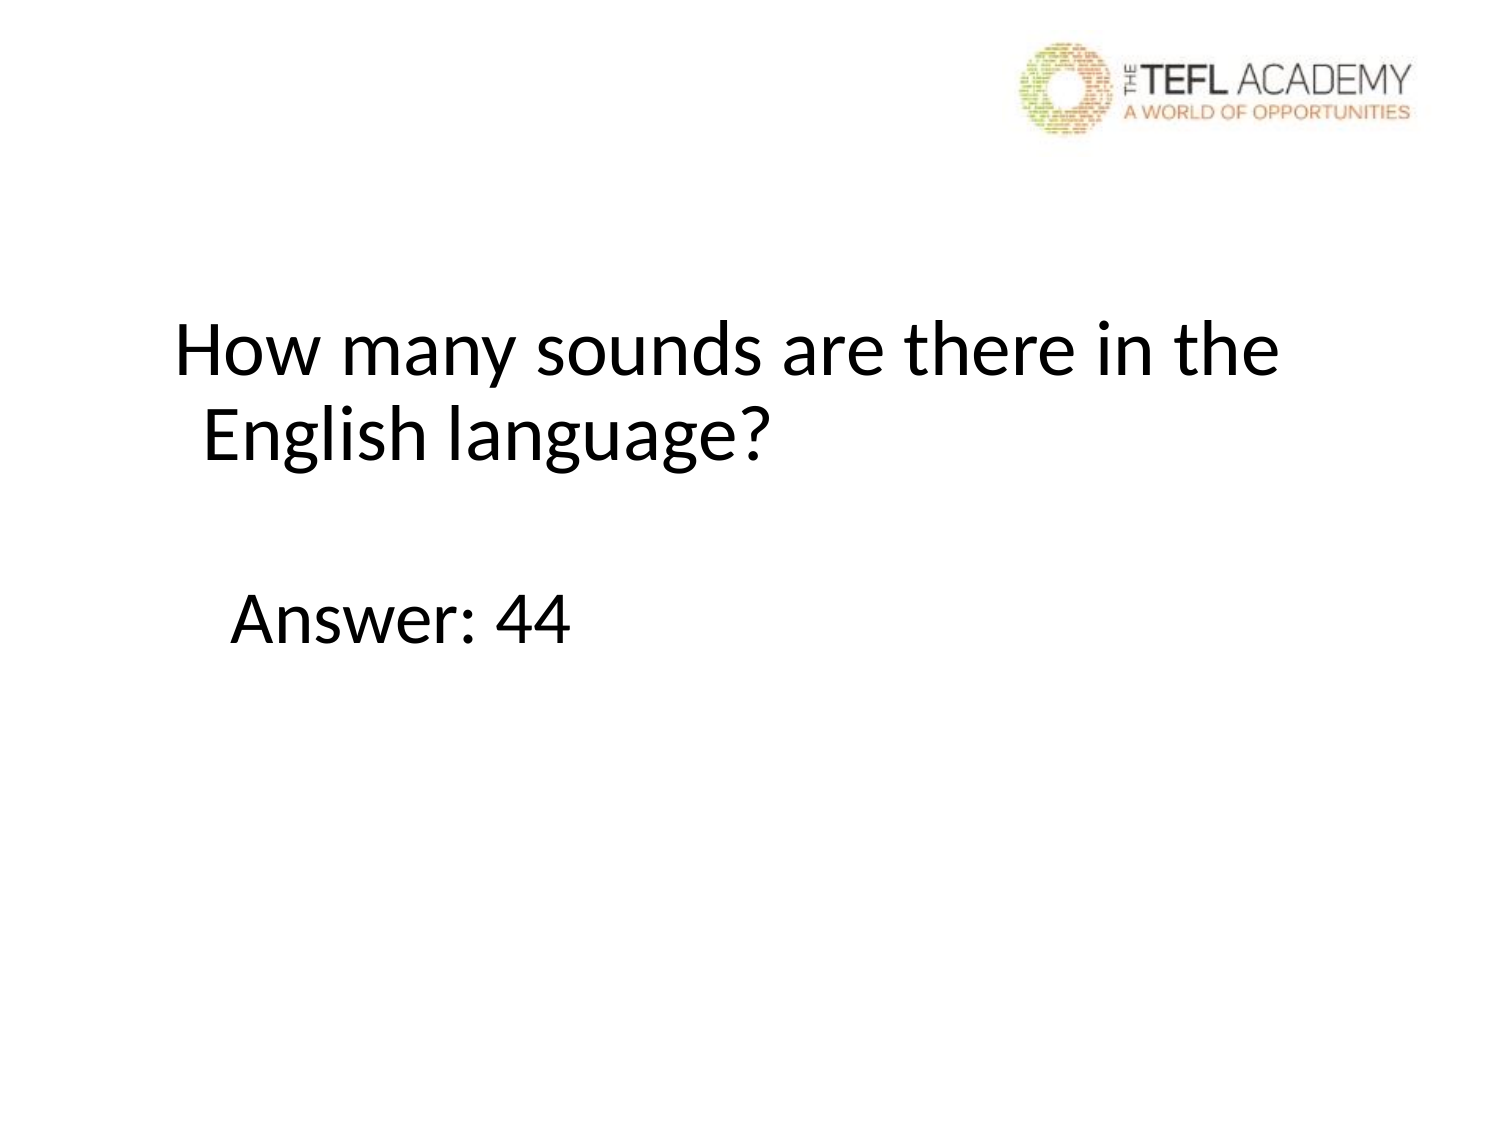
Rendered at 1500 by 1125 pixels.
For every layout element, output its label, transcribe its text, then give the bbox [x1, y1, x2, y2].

list How many sounds are there in the English language? Answer: 44 [103, 299, 1397, 1014]
picture [1002, 30, 1446, 157]
